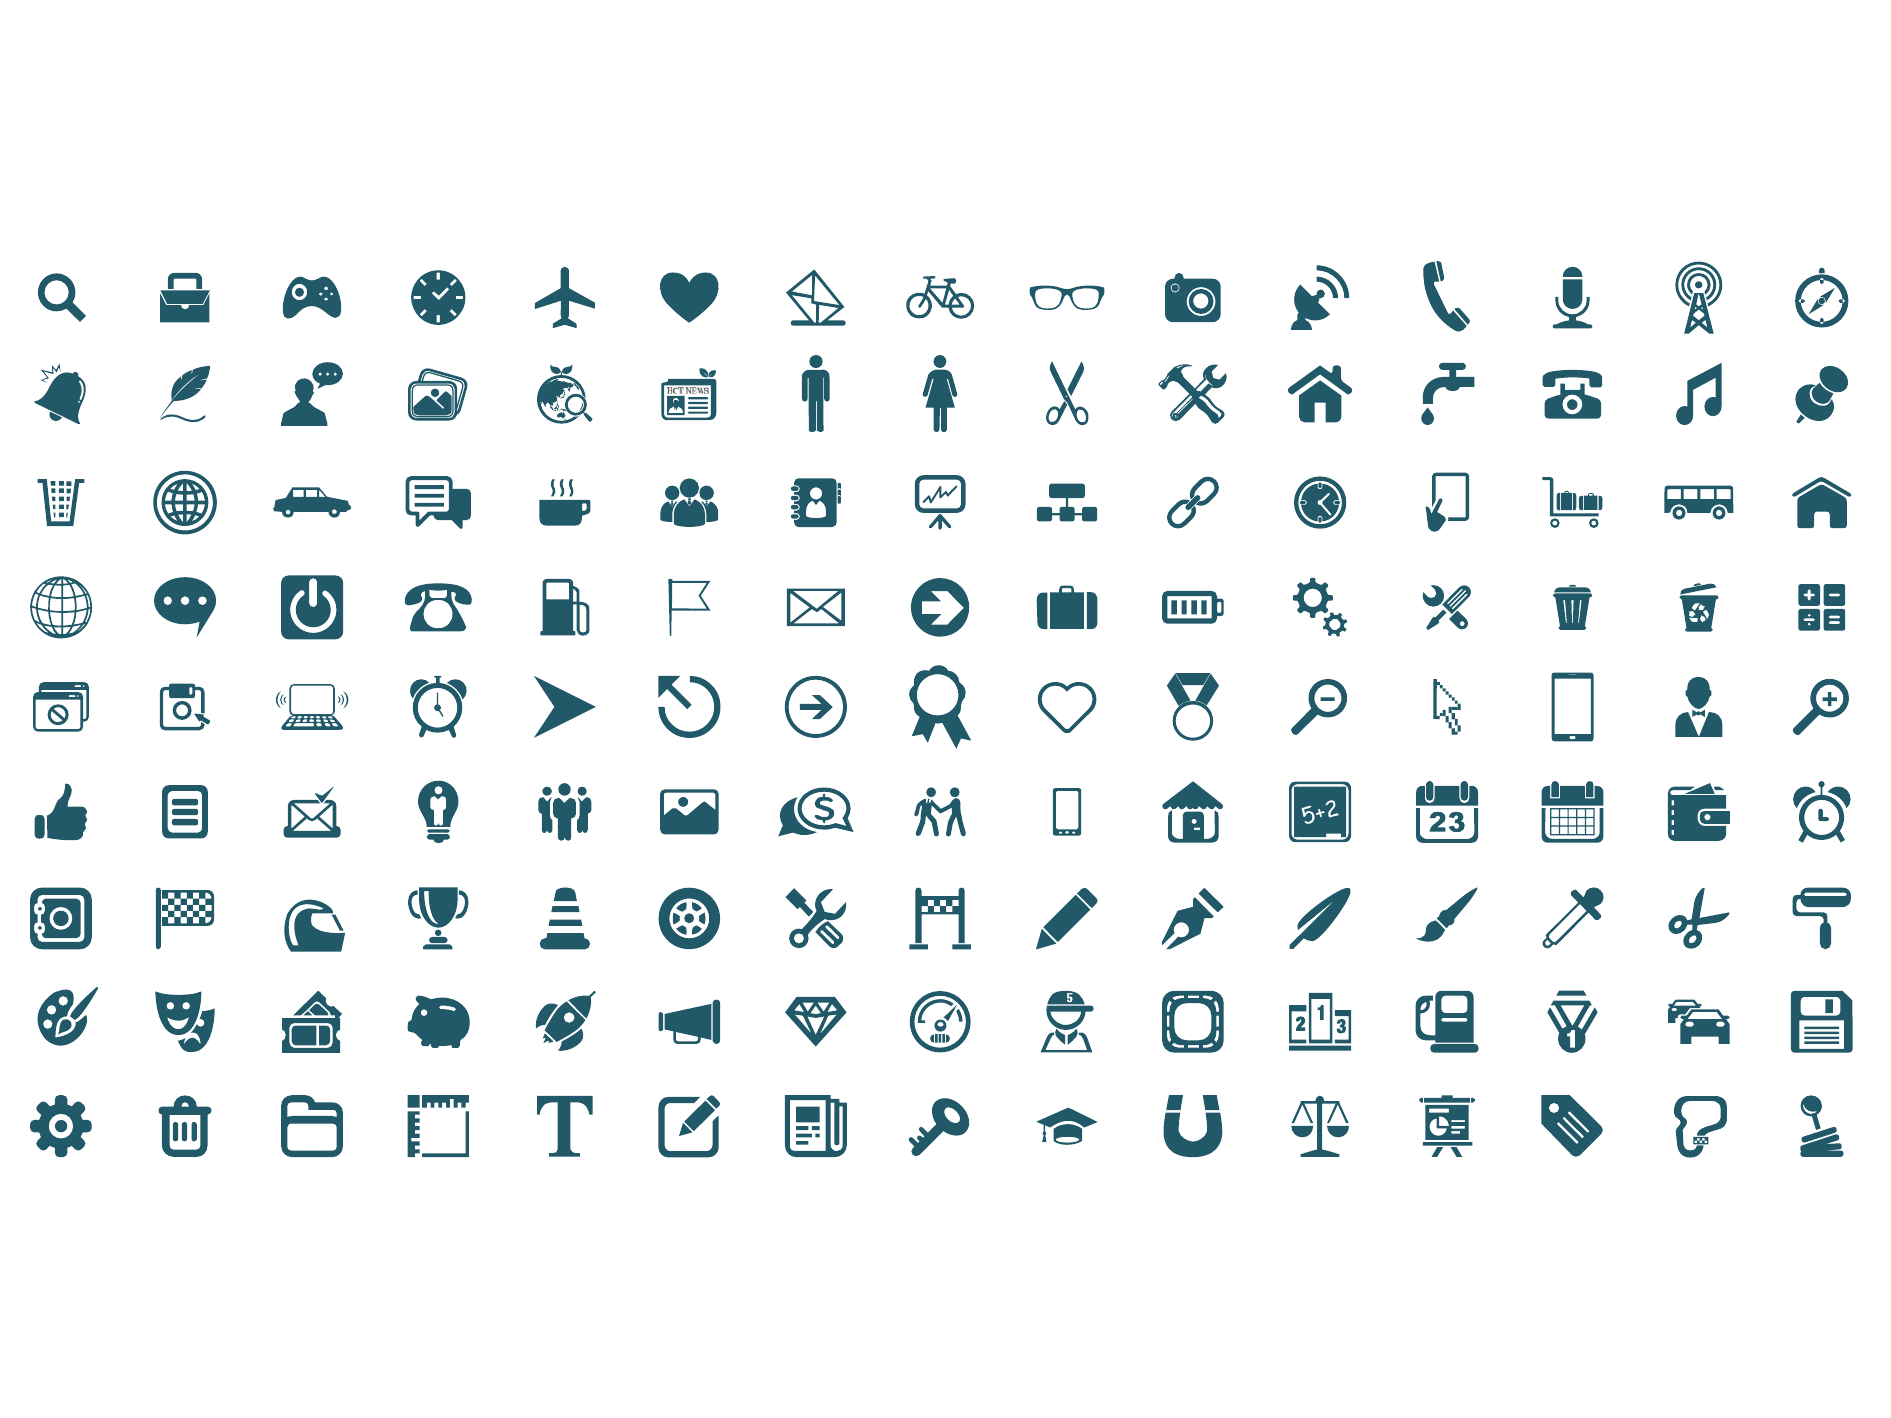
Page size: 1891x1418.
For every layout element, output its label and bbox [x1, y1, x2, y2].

text_box [1415, 990, 1479, 1053]
text_box [1433, 678, 1461, 735]
text_box [1289, 1045, 1352, 1051]
text_box [658, 887, 721, 950]
text_box [407, 1095, 420, 1108]
text_box [281, 684, 343, 730]
text_box [784, 1095, 847, 1158]
text_box [1425, 1104, 1469, 1140]
text_box [785, 888, 847, 949]
text_box [1542, 369, 1603, 419]
text_box [158, 1095, 212, 1157]
text_box [408, 887, 469, 928]
text_box [909, 887, 971, 950]
text_box [1422, 1142, 1473, 1146]
text_box [1541, 781, 1604, 806]
text_box [909, 665, 972, 749]
text_box [1668, 887, 1730, 949]
text_box [1161, 590, 1224, 624]
text_box [786, 269, 846, 326]
text_box [1793, 364, 1851, 424]
text_box [910, 578, 970, 637]
text_box [790, 478, 842, 528]
text_box [155, 991, 215, 1053]
text_box [1158, 364, 1227, 424]
text_box [1676, 362, 1722, 426]
text_box [283, 785, 341, 838]
text_box [422, 1111, 469, 1158]
text_box [659, 789, 719, 835]
text_box [1029, 285, 1105, 310]
text_box [1798, 583, 1846, 631]
text_box [1036, 585, 1098, 630]
text_box [1552, 266, 1593, 329]
text_box [1045, 361, 1090, 427]
text_box [159, 365, 211, 423]
text_box [553, 887, 577, 902]
text_box [777, 787, 854, 837]
text_box [1052, 788, 1082, 836]
text_box [913, 787, 967, 837]
text_box [1308, 992, 1333, 1044]
text_box [1673, 1095, 1727, 1158]
text_box [1556, 990, 1587, 996]
text_box [658, 675, 692, 710]
text_box [540, 578, 590, 636]
text_box [1198, 887, 1224, 913]
text_box [538, 782, 592, 841]
text_box [282, 276, 342, 319]
text_box [1422, 584, 1472, 631]
text_box [343, 691, 349, 709]
text_box [1541, 808, 1604, 843]
text_box [1792, 887, 1851, 950]
text_box [785, 996, 847, 1047]
text_box [1792, 678, 1851, 736]
text_box [1035, 887, 1098, 950]
text_box [1166, 673, 1220, 741]
text_box [410, 675, 467, 738]
text_box [152, 470, 218, 535]
text_box [1293, 476, 1347, 529]
text_box [533, 675, 596, 738]
text_box [1415, 887, 1478, 942]
text_box [1667, 783, 1730, 841]
text_box [1675, 261, 1723, 334]
text_box [1800, 1095, 1822, 1130]
text_box [282, 990, 342, 1053]
text_box [32, 681, 89, 732]
text_box [417, 780, 459, 844]
text_box [281, 575, 344, 640]
text_box [537, 1095, 593, 1157]
text_box [1542, 887, 1604, 949]
text_box [407, 1111, 420, 1158]
text_box [1679, 582, 1719, 632]
text_box [1551, 672, 1594, 742]
text_box [1290, 678, 1350, 736]
text_box [1289, 781, 1352, 843]
text_box [155, 887, 215, 950]
text_box [1800, 1126, 1844, 1157]
text_box [1166, 1095, 1183, 1111]
text_box [284, 899, 346, 952]
text_box [1668, 999, 1730, 1044]
text_box [660, 272, 719, 323]
text_box [30, 887, 92, 950]
text_box [1290, 265, 1350, 331]
text_box [37, 273, 86, 322]
text_box [407, 995, 470, 1048]
text_box [30, 1095, 92, 1158]
text_box [539, 933, 591, 950]
text_box [784, 675, 847, 738]
text_box [69, 986, 99, 1020]
text_box [658, 1096, 719, 1158]
text_box [422, 929, 453, 950]
text_box [407, 367, 469, 421]
text_box [1827, 786, 1851, 809]
text_box [1431, 1147, 1444, 1157]
text_box [1040, 990, 1094, 1053]
text_box [534, 266, 595, 329]
text_box [30, 576, 93, 639]
text_box [1162, 781, 1224, 843]
text_box [548, 919, 583, 926]
text_box [1798, 781, 1846, 843]
text_box [1163, 1112, 1223, 1158]
text_box [161, 784, 208, 839]
text_box [1334, 1010, 1352, 1044]
text_box [405, 475, 472, 530]
text_box [1542, 476, 1603, 529]
text_box [551, 906, 580, 913]
text_box [914, 474, 966, 531]
text_box [1419, 362, 1475, 426]
text_box [1791, 476, 1852, 529]
text_box [404, 583, 472, 632]
text_box [906, 276, 975, 319]
text_box [1793, 786, 1816, 809]
text_box [535, 990, 596, 1051]
text_box [37, 478, 85, 527]
text_box [1036, 1107, 1098, 1145]
text_box [1162, 897, 1214, 950]
text_box [280, 361, 344, 426]
text_box [909, 991, 971, 1053]
text_box [154, 577, 217, 638]
text_box [1165, 475, 1221, 530]
text_box [281, 1095, 343, 1158]
text_box [1037, 682, 1097, 734]
text_box [411, 270, 466, 325]
text_box [661, 367, 718, 421]
text_box [159, 272, 211, 323]
text_box [159, 683, 211, 731]
text_box [908, 1098, 970, 1157]
text_box [1162, 990, 1224, 1053]
text_box [1202, 1095, 1220, 1111]
text_box [658, 676, 721, 738]
text_box [1552, 584, 1593, 631]
text_box [1675, 676, 1723, 738]
text_box [33, 363, 89, 425]
text_box [1547, 1000, 1598, 1053]
text_box [658, 999, 721, 1044]
text_box [679, 1095, 721, 1137]
text_box [1291, 1095, 1349, 1157]
text_box [921, 354, 959, 434]
text_box [539, 479, 591, 526]
text_box [536, 364, 593, 424]
text_box [1416, 808, 1479, 843]
text_box [1289, 1005, 1307, 1044]
text_box [1292, 577, 1348, 638]
text_box [1450, 1147, 1463, 1157]
text_box [1790, 990, 1853, 1053]
text_box [1541, 1095, 1603, 1157]
text_box [1289, 888, 1351, 949]
text_box [1794, 267, 1849, 328]
text_box [1164, 272, 1221, 323]
text_box [1424, 472, 1470, 533]
text_box [1664, 485, 1734, 520]
text_box [668, 578, 711, 636]
text_box [37, 989, 88, 1046]
text_box [275, 691, 281, 709]
text_box [273, 487, 352, 518]
text_box [801, 354, 830, 434]
text_box [34, 783, 88, 841]
text_box [1422, 260, 1472, 335]
text_box [1424, 1095, 1470, 1103]
text_box [422, 1095, 469, 1108]
text_box [660, 478, 719, 528]
text_box [786, 588, 845, 627]
text_box [1416, 780, 1479, 806]
text_box [1287, 365, 1353, 423]
text_box [1036, 483, 1098, 522]
